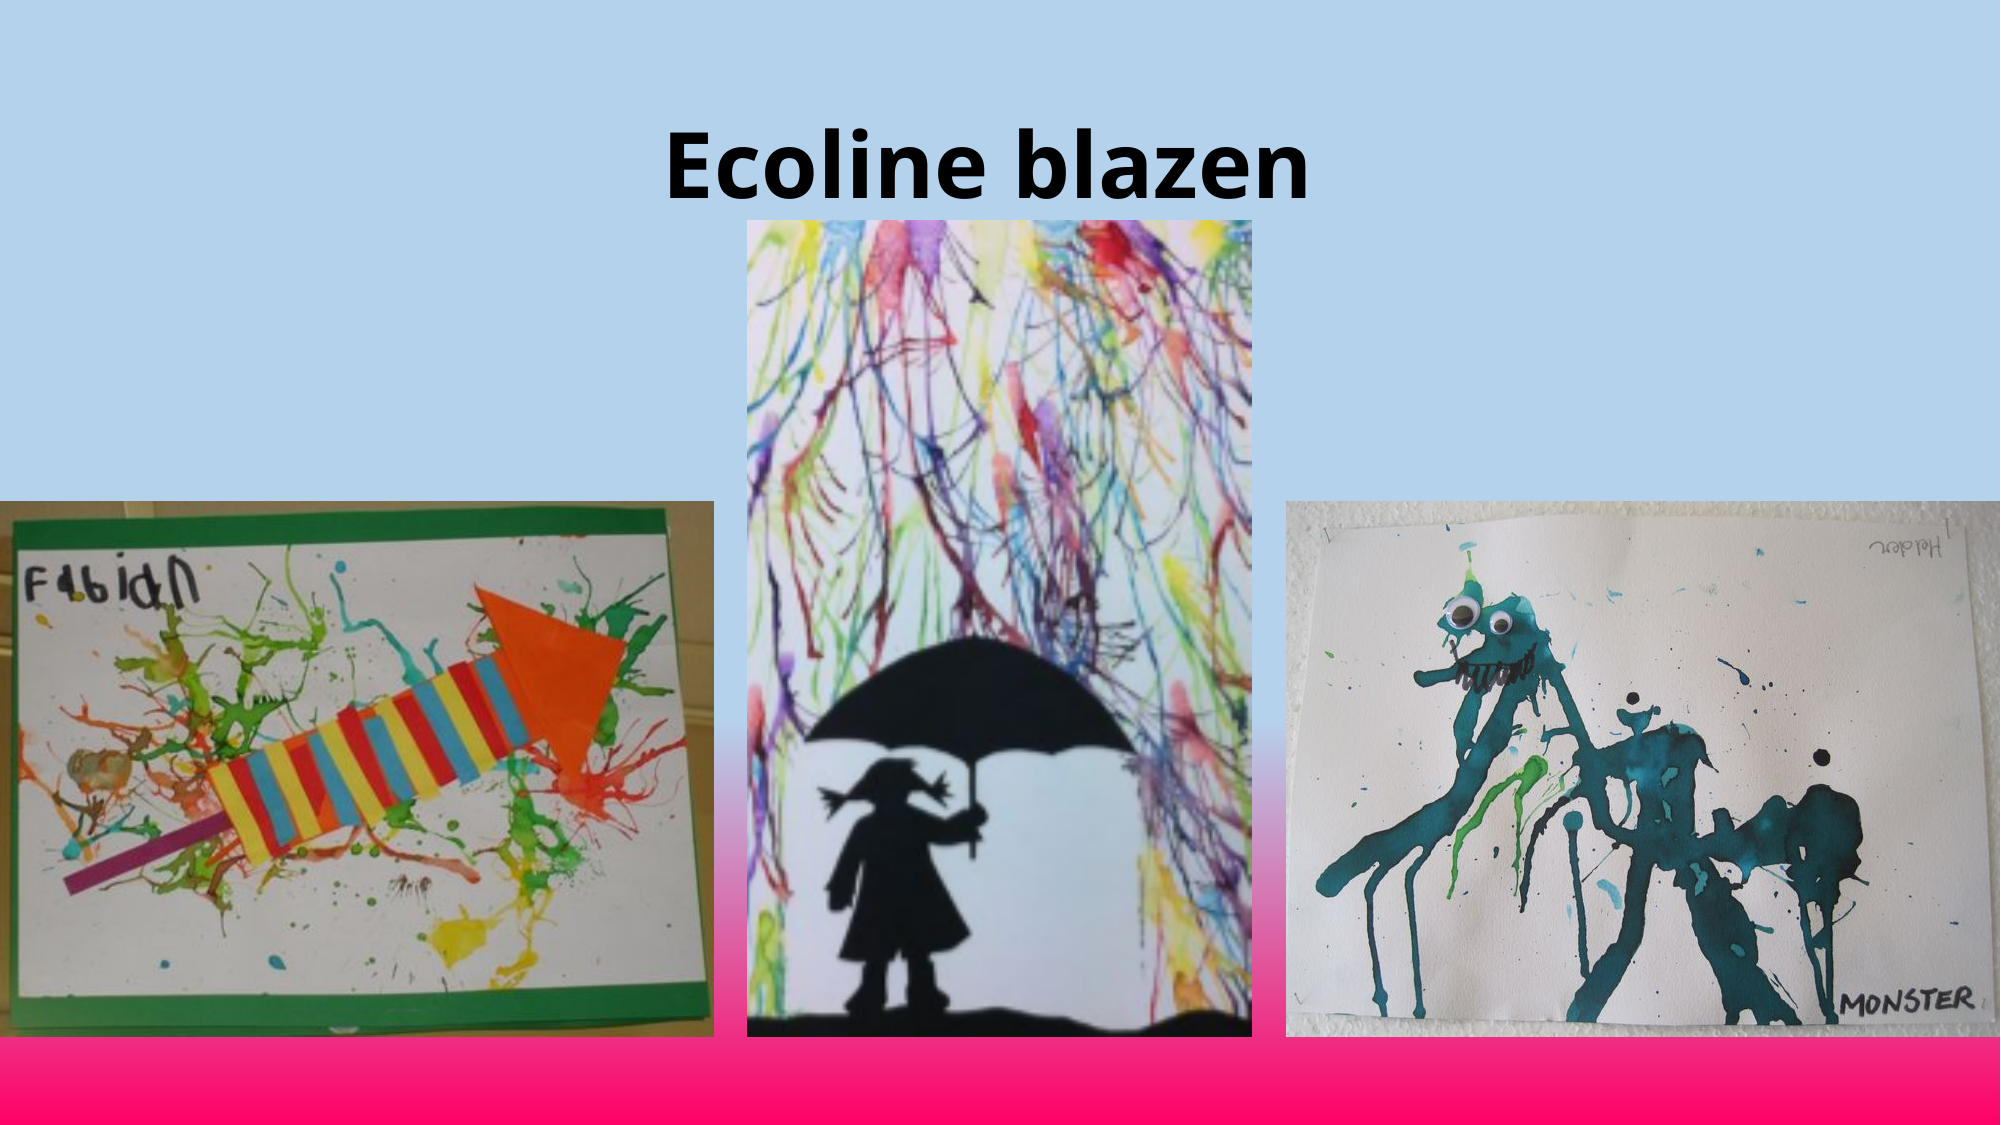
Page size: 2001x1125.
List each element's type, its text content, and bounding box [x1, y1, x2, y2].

picture [1286, 501, 2000, 1037]
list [0, 501, 714, 1037]
picture [747, 220, 1252, 1037]
title Ecoline blazen [137, 59, 1863, 278]
